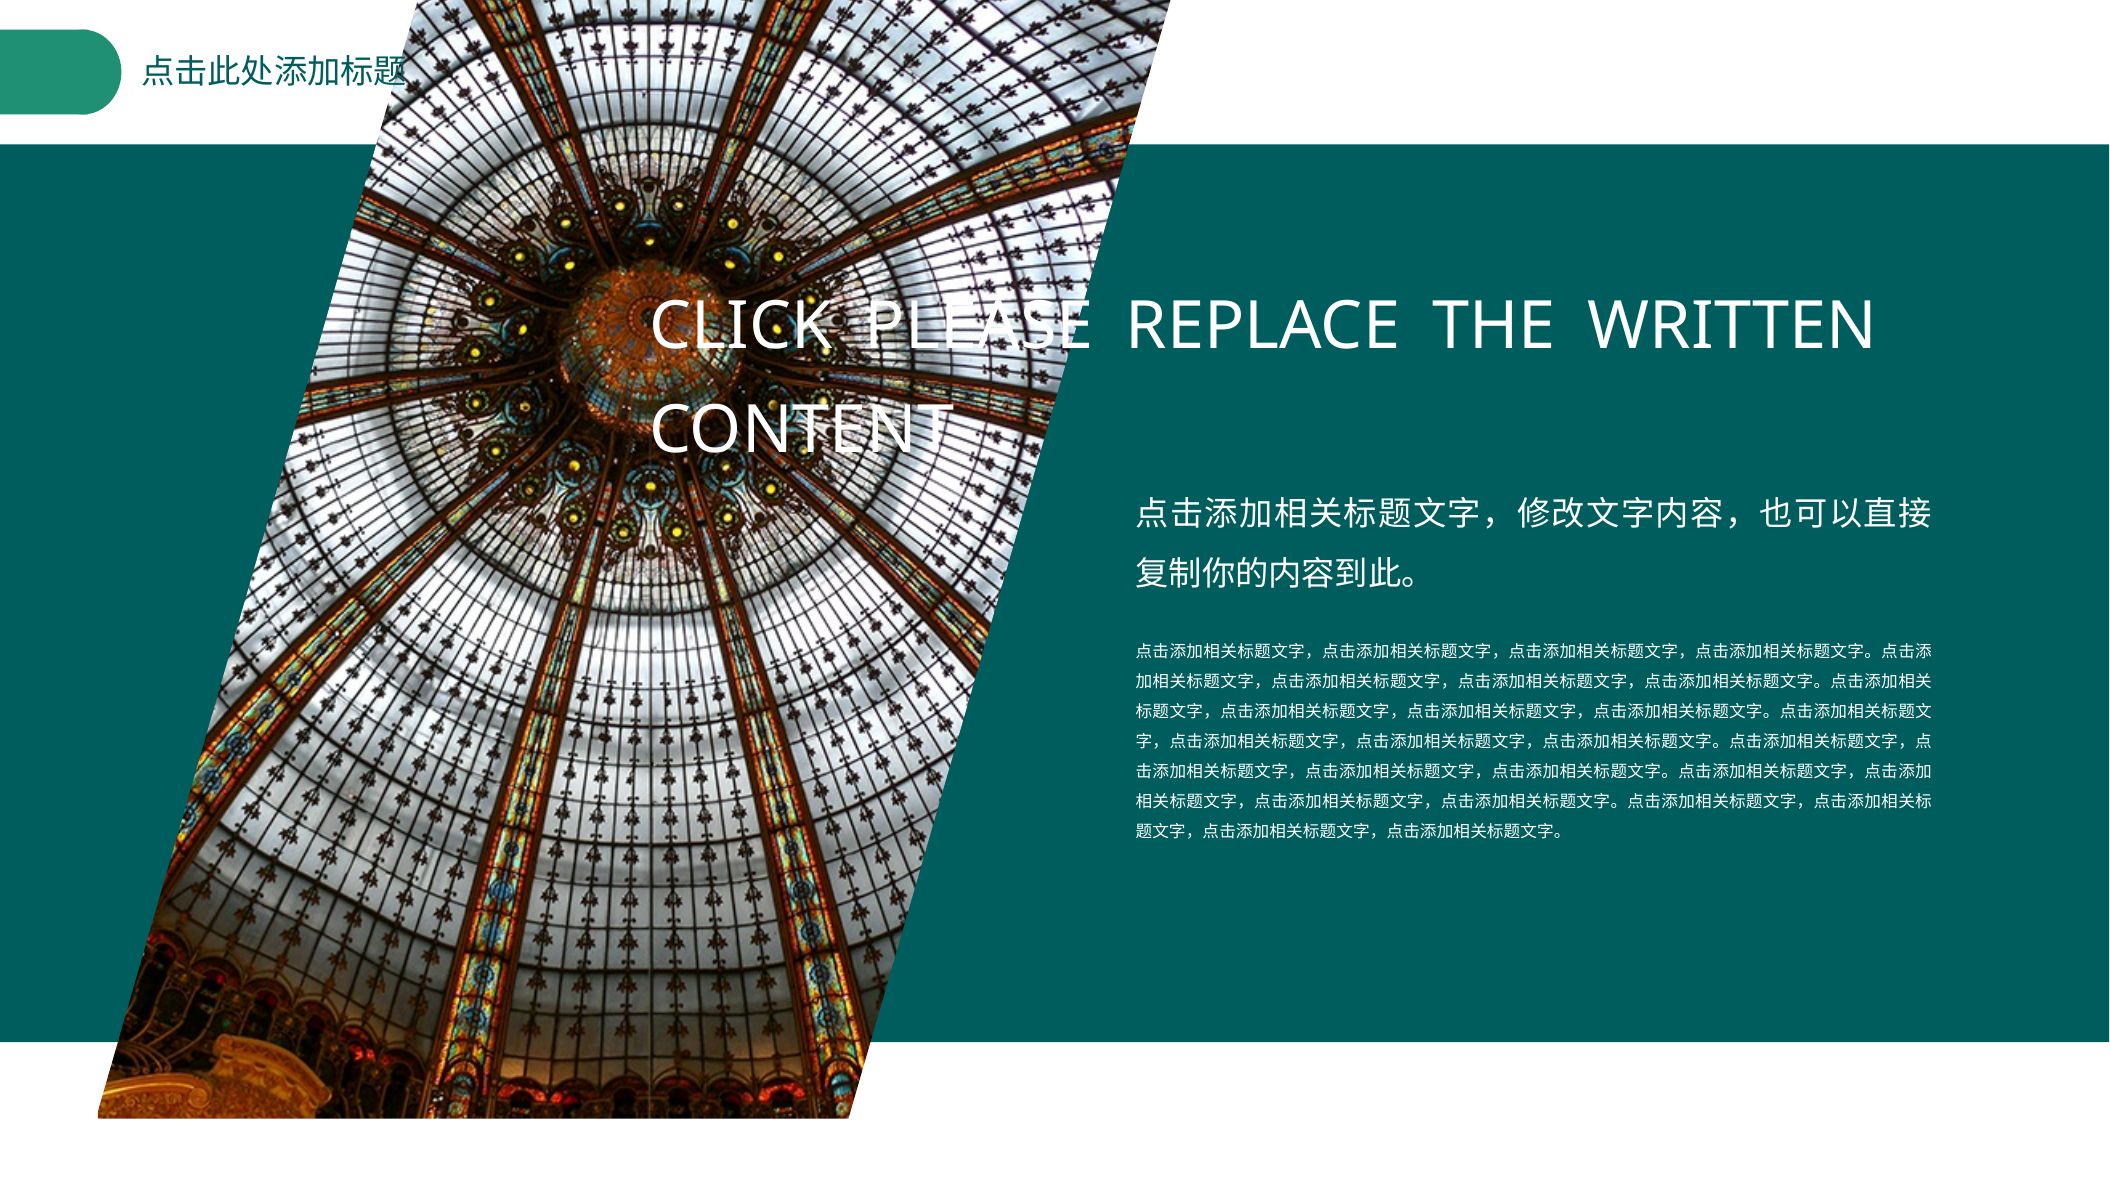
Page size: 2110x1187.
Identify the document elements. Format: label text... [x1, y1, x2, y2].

text_box [96, 0, 1172, 1120]
text_box [0, 143, 375, 1043]
text_box [872, 143, 2110, 1043]
text_box 点击添加相关标题文字，修改文字内容，也可以直接复制你的内容到此。 点击添加相关标题文字，点击添加相关标题文字，点击添加相关标题文字，点击添加相关标题文字。点击添加相关标题文字，点击添加相关标题文字，点击添加相关标题文字，点击添加相关标题文字。点击添加相关标题文字，点击添加相关标题文字，点击添加相关标题文字，点击添加相关标题文字。点击添加相关标题文字，点击添加相关标题文字，点击添加相关标题文字，点击添加相关标题文字。点击添加相关标题文字，点击添加相关标题文字，点击添加相关标题文字，点击添加相关标题文字。点击添加相关标题文字，点击添加相关标题文字，点击添加相关标题文字，点击添加相关标题文字。点击添加相关标题文字，点击添加相关标题文字，点击添加相关标题文字，点击添加相关标题文字。 [1120, 464, 1948, 848]
text_box CLICK PLEASE REPLACE THE WRITTEN CONTENT [634, 250, 1894, 474]
text_box 点击此处添加标题 [126, 42, 437, 102]
